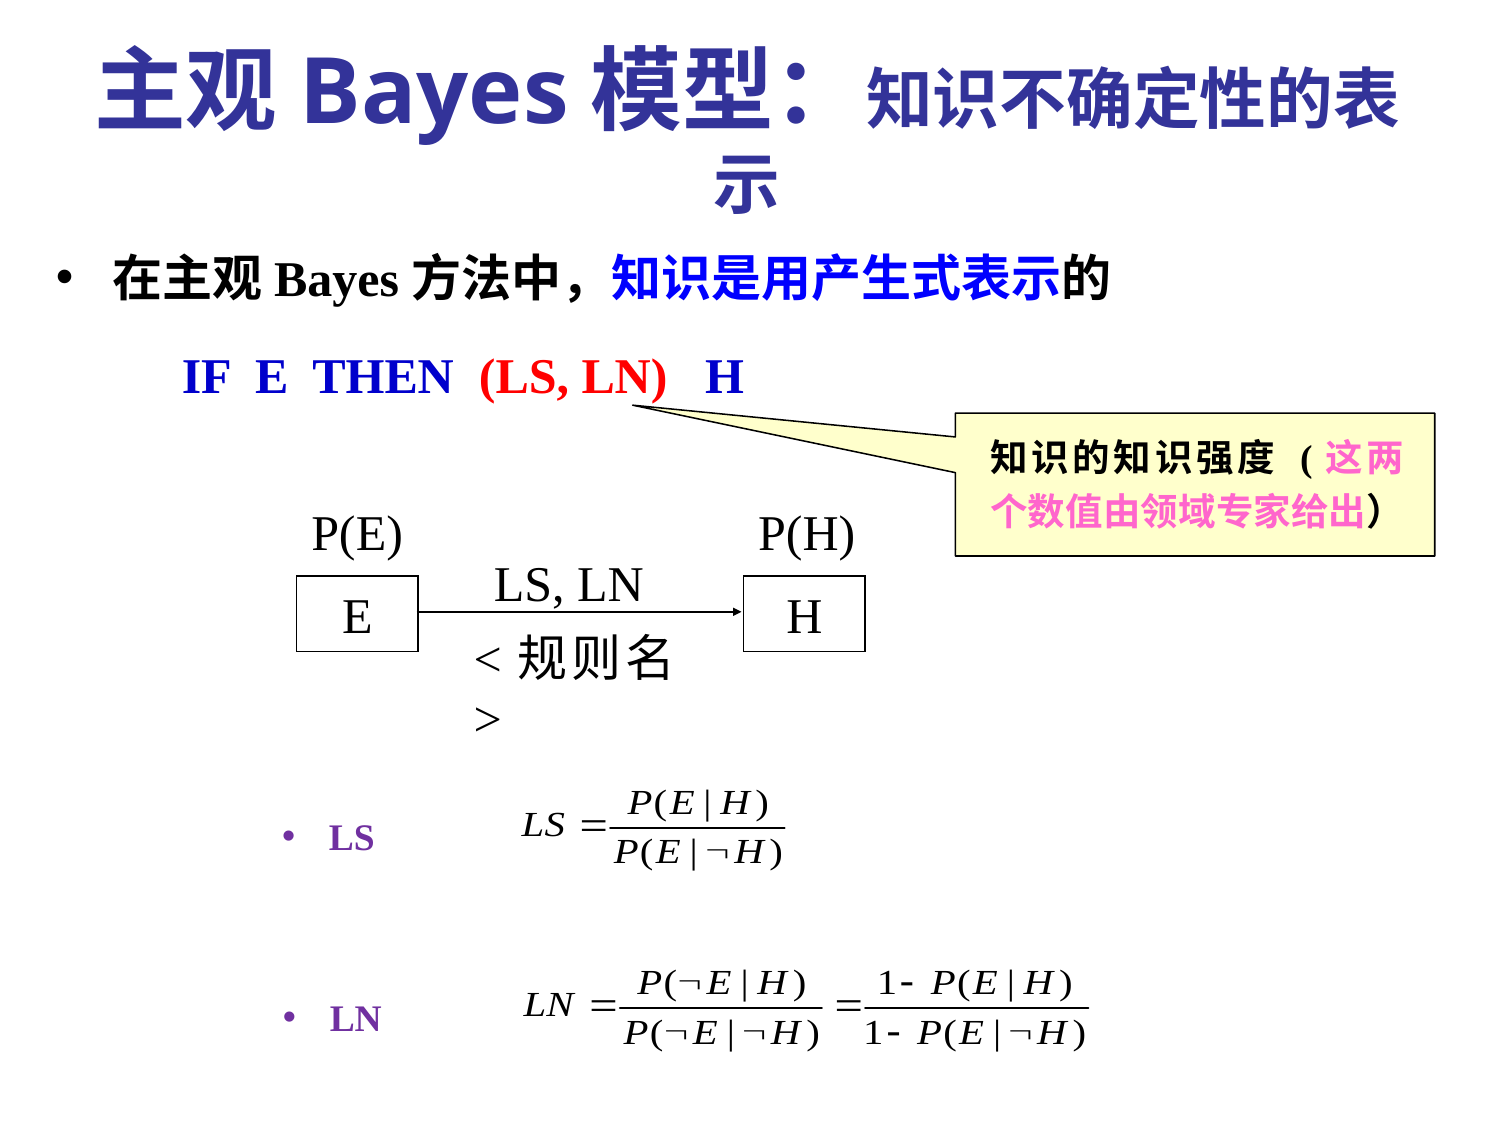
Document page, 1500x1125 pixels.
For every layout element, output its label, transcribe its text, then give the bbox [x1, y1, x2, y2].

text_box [267, 780, 1098, 1059]
text_box 主观Bayes模型：知识不确定性的表示 [58, 24, 1436, 230]
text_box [955, 412, 1435, 557]
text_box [296, 500, 947, 678]
text_box 在主观Bayes方法中，知识是用产生式表示的 IF E THEN (LS, LN) H [41, 226, 1418, 411]
